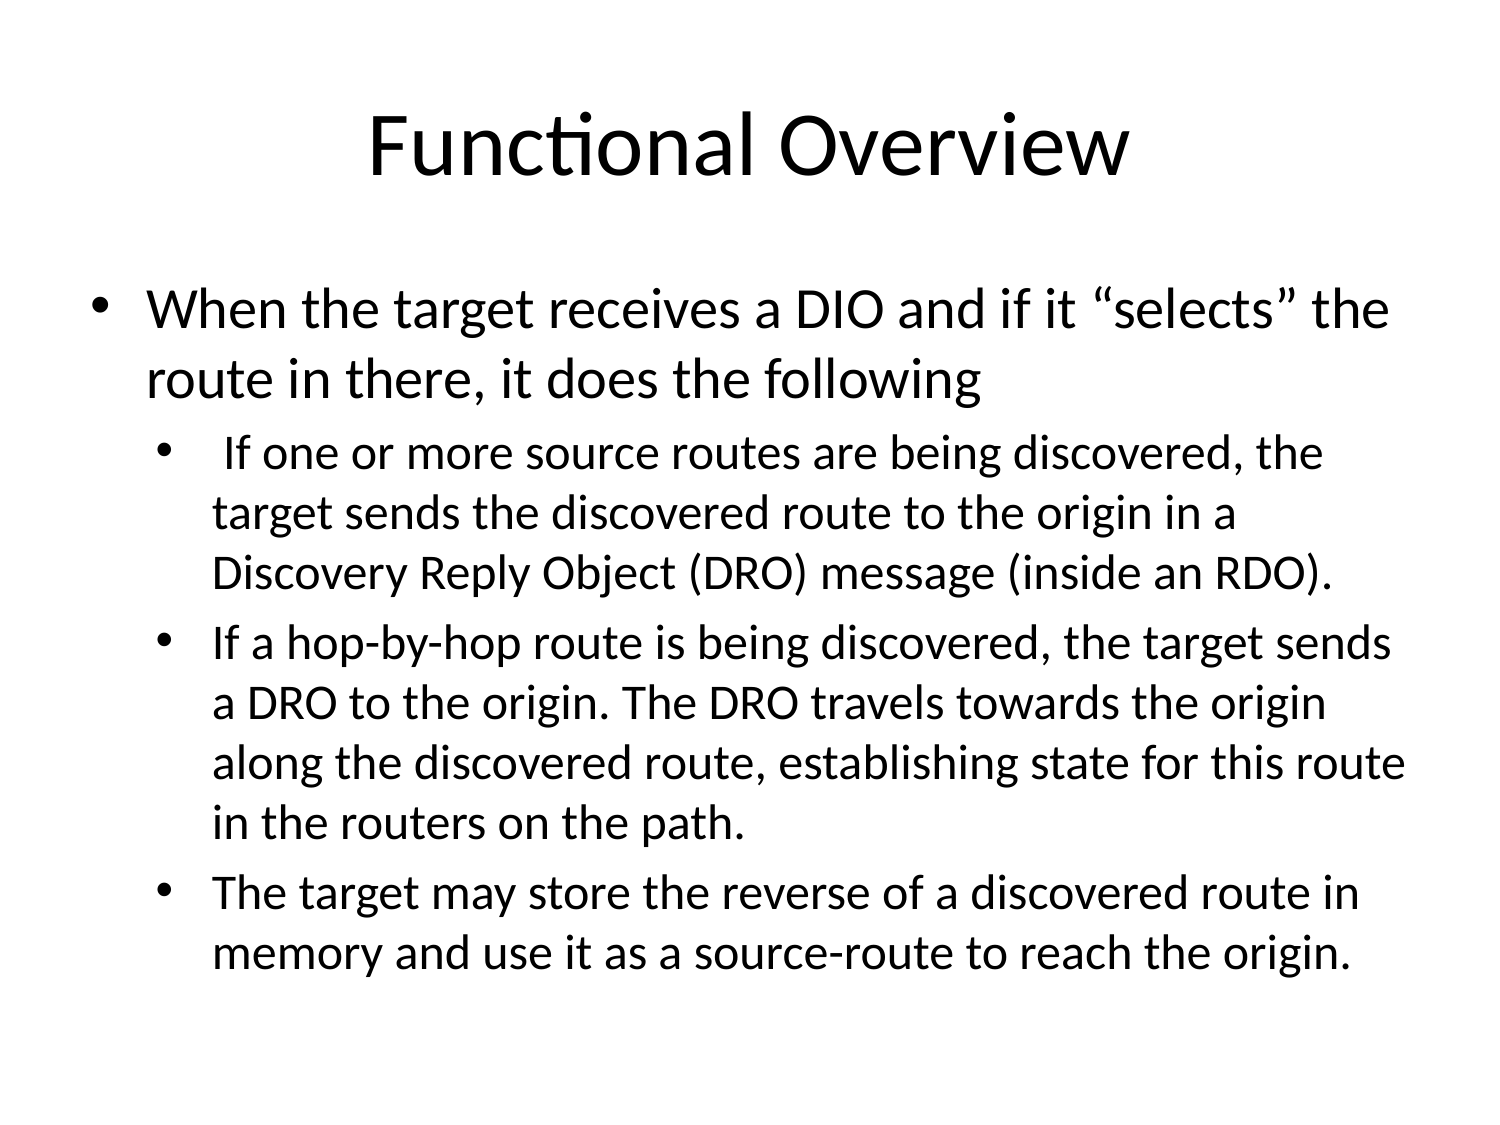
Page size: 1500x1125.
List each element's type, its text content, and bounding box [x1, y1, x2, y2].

list When the target receives a DIO and if it “selects” the route in there, it does the following If one or more source routes are being discovered, the target sends the discovered route to the origin in a Discovery Reply Object (DRO) message (inside an RDO). If a hop-by-hop route is being discovered, the target sends a DRO to the origin. The DRO travels towards the origin along the discovered route, establishing state for this route in the routers on the path. The target may store the reverse of a discovered route in memory and use it as a source-route to reach the origin. [75, 262, 1425, 1005]
title Functional Overview [75, 45, 1425, 233]
